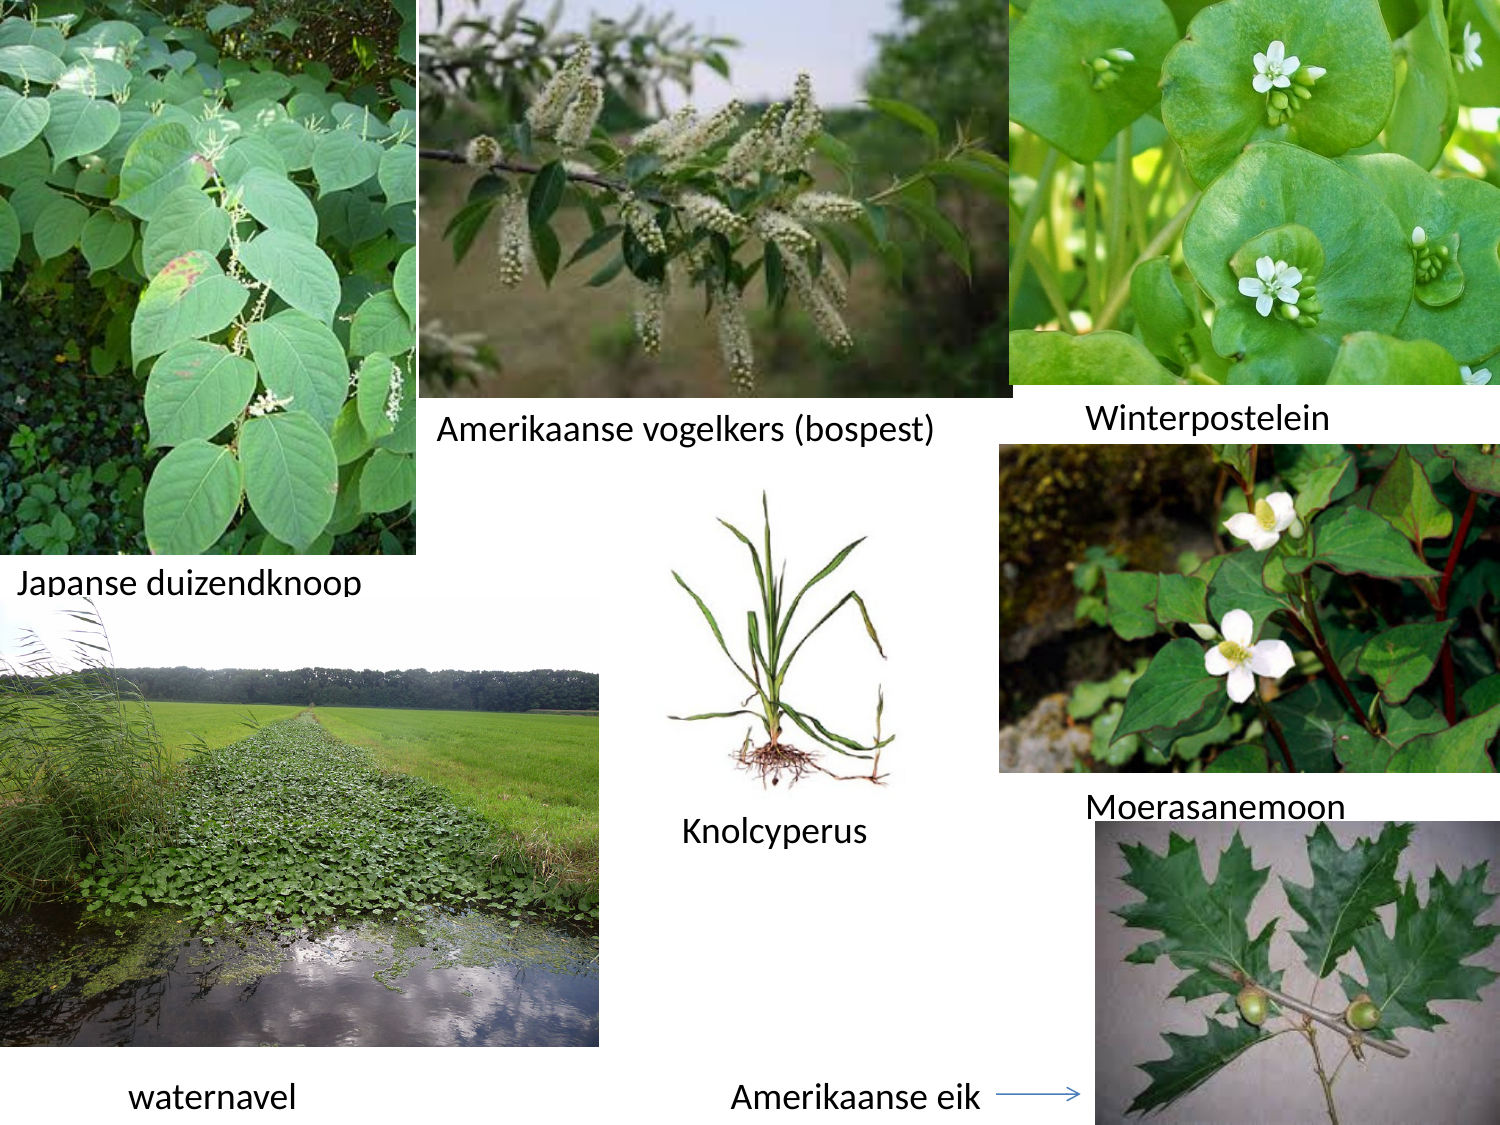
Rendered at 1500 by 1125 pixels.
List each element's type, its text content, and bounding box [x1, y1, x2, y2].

picture [0, 597, 599, 1048]
picture [418, 0, 1500, 398]
picture [643, 479, 924, 823]
text_box Knolcyperus [667, 832, 886, 859]
text_box Amerikaanse eik [715, 1064, 997, 1125]
text_box Moerasanemoon [1070, 781, 1362, 835]
text_box Japanse duizendknoop [2, 563, 378, 596]
text_box Winterpostelein [1070, 394, 1346, 442]
picture [0, 0, 416, 555]
picture [1095, 821, 1500, 1125]
text_box waternavel [113, 1064, 312, 1125]
picture [999, 444, 1500, 773]
text_box Amerikaanse vogelkers (bospest) [421, 407, 951, 457]
